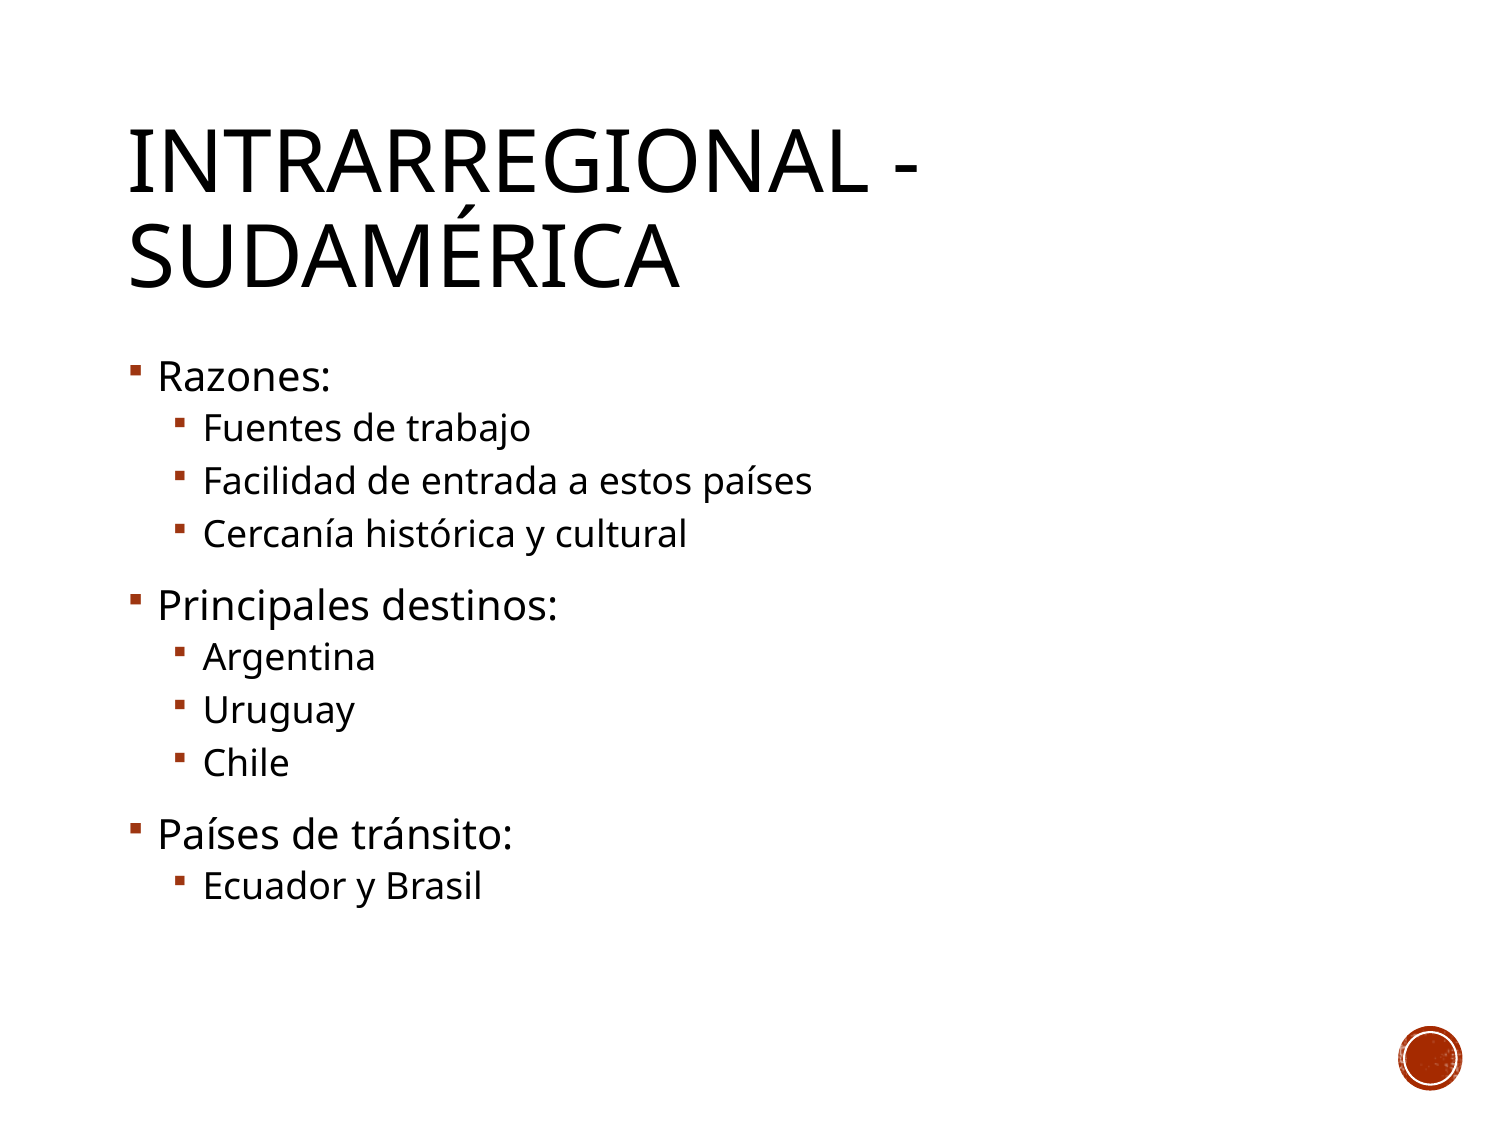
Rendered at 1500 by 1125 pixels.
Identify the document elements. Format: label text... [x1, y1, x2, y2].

title Intrarregional - sudamérica [112, 79, 1388, 344]
list Razones: Fuentes de trabajo Facilidad de entrada a estos países Cercanía histórica y cultural Principales destinos: Argentina Uruguay Chile Países de tránsito: Ecuador y Brasil [112, 348, 1388, 1013]
